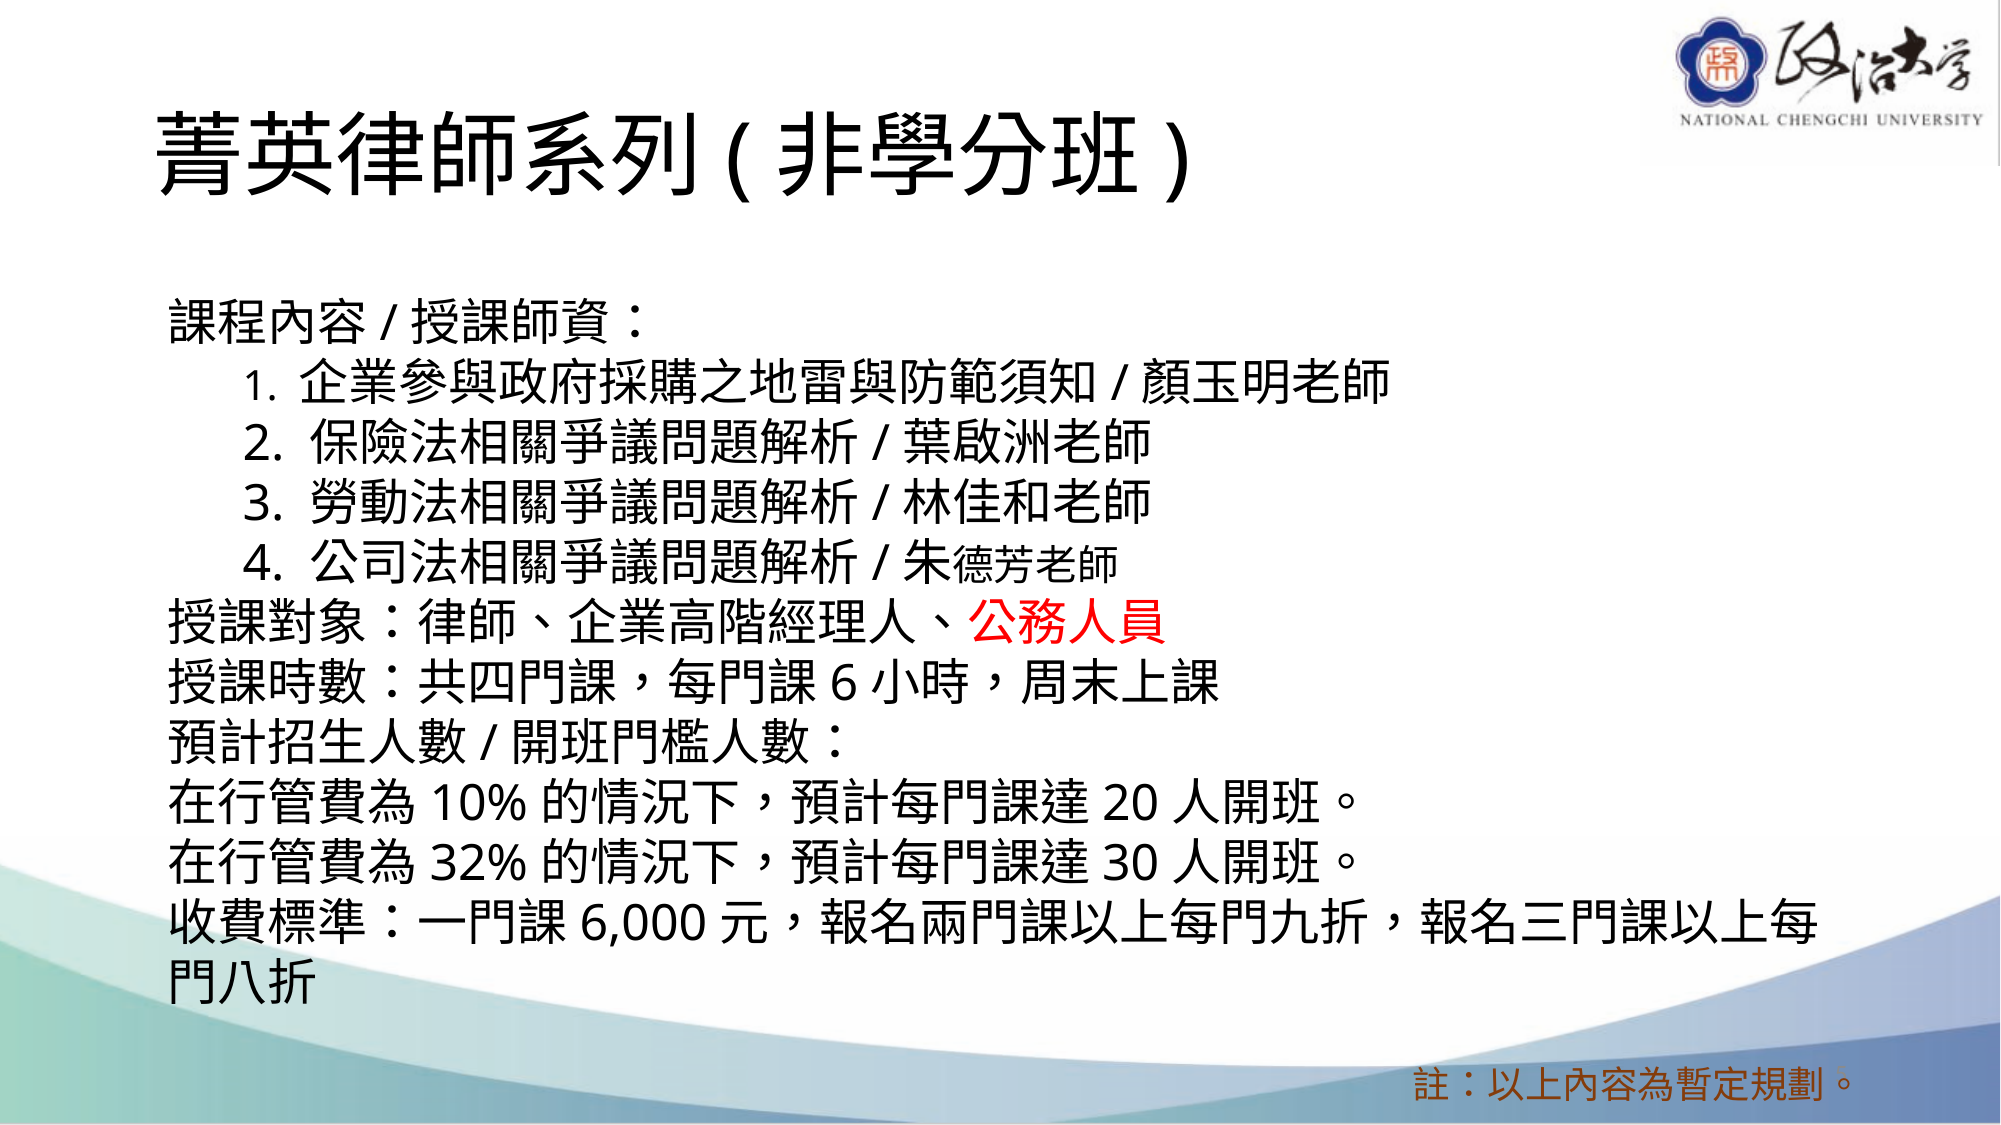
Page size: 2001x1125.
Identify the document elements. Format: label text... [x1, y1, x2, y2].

text_box [152, 360, 1809, 1007]
picture [0, 836, 2001, 1125]
title 菁英律師系列(非學分班) [137, 59, 1863, 258]
list 課程內容/授課師資： 1. 企業參與政府採購之地雷與防範須知/顏玉明老師 2. 保險法相關爭議問題解析/葉啟洲老師 3. 勞動法相關爭議問題解析/林佳和老師 4. 公司法相關爭議問題解析/朱德芳老師 授課對象：律師、企業高階經理人、公務人員 授課時數：共四門課，每門課6小時，周末上課 預計招生人數/開班門檻人數： 在行管費為10%的情況下，預計每門課達20人開班。 在行管費為32%的情況下，預計每門課達30人開班。 收費標準：一門課6,000元，報名兩門課以上每門九折，報名三門課以上每門八折 註：以上內容為暫定規劃。 [152, 283, 1878, 1007]
picture [1640, 0, 2000, 166]
slide_number 5 [1412, 1042, 1863, 1103]
